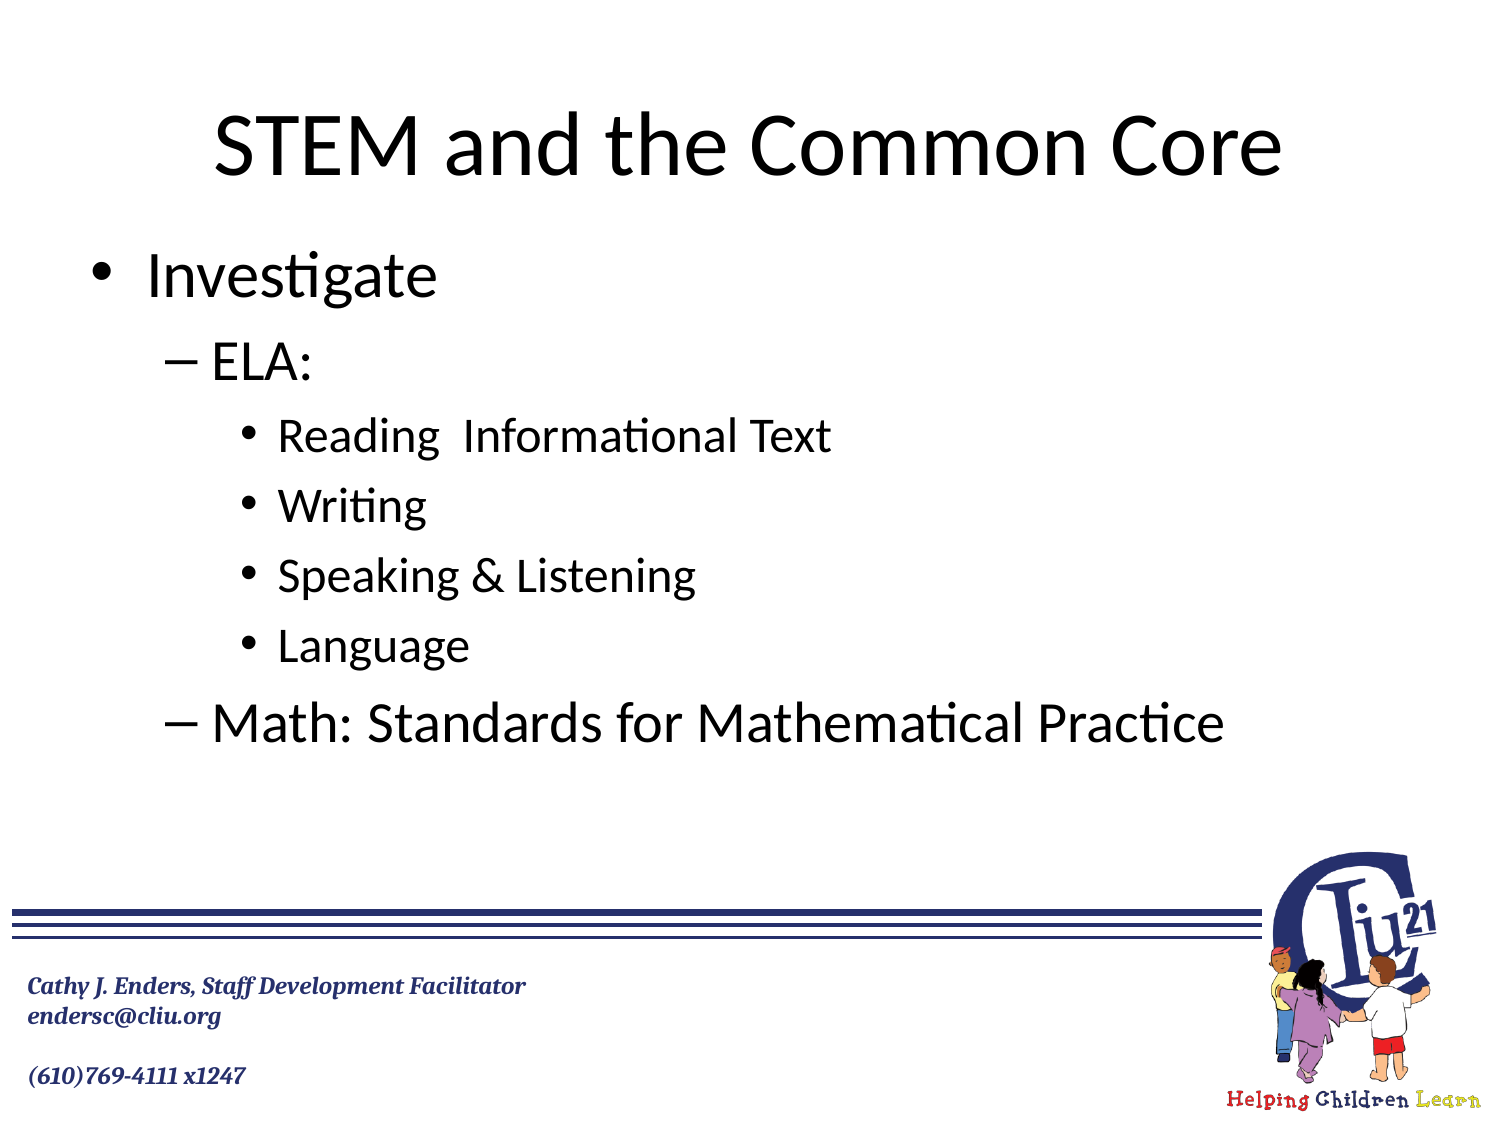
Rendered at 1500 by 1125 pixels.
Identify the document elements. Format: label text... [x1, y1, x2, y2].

text_box Cathy J. Enders, Staff Development Facilitator endersc@cliu.org (610)769-4111 x1247 [12, 962, 563, 1097]
title STEM and the Common Core [75, 45, 1425, 223]
picture [1208, 837, 1500, 1121]
list Investigate ELA: Reading Informational Text Writing Speaking & Listening Language Math: Standards for Mathematical Practice [75, 223, 1425, 840]
